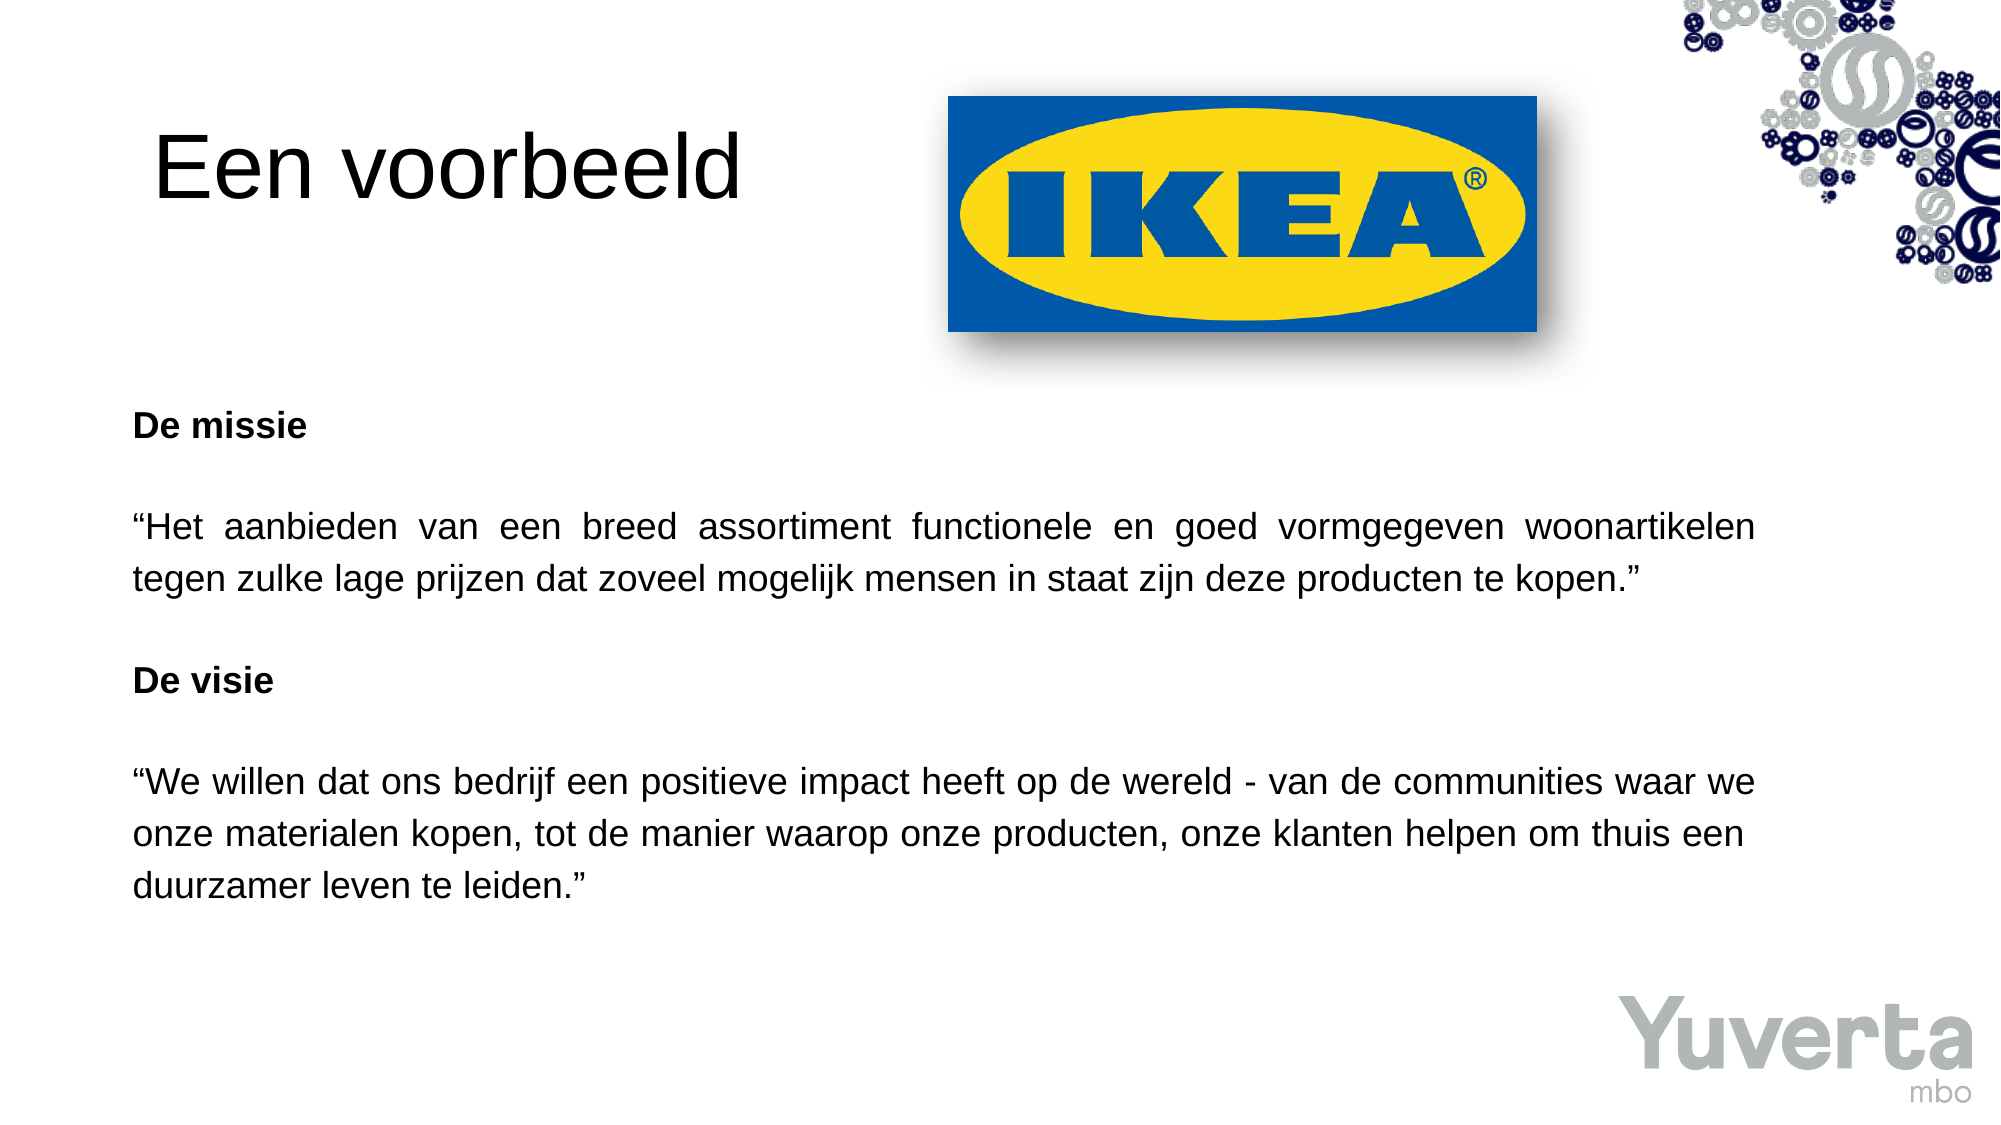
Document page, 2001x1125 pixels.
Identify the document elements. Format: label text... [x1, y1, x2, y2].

title Een voorbeeld [137, 59, 1863, 278]
picture [0, 0, 2000, 1125]
text_box De missie “Het aanbieden van een breed assortiment functionele en goed vormgegeven woonartikelen tegen zulke lage prijzen dat zoveel mogelijk mensen in staat zijn deze producten te kopen.” De visie “We willen dat ons bedrijf een positieve impact heeft op de wereld - van de communities waar we onze materialen kopen, tot de manier waarop onze producten, onze klanten helpen om thuis een ​​duurzamer leven te leiden.” [117, 386, 1771, 914]
